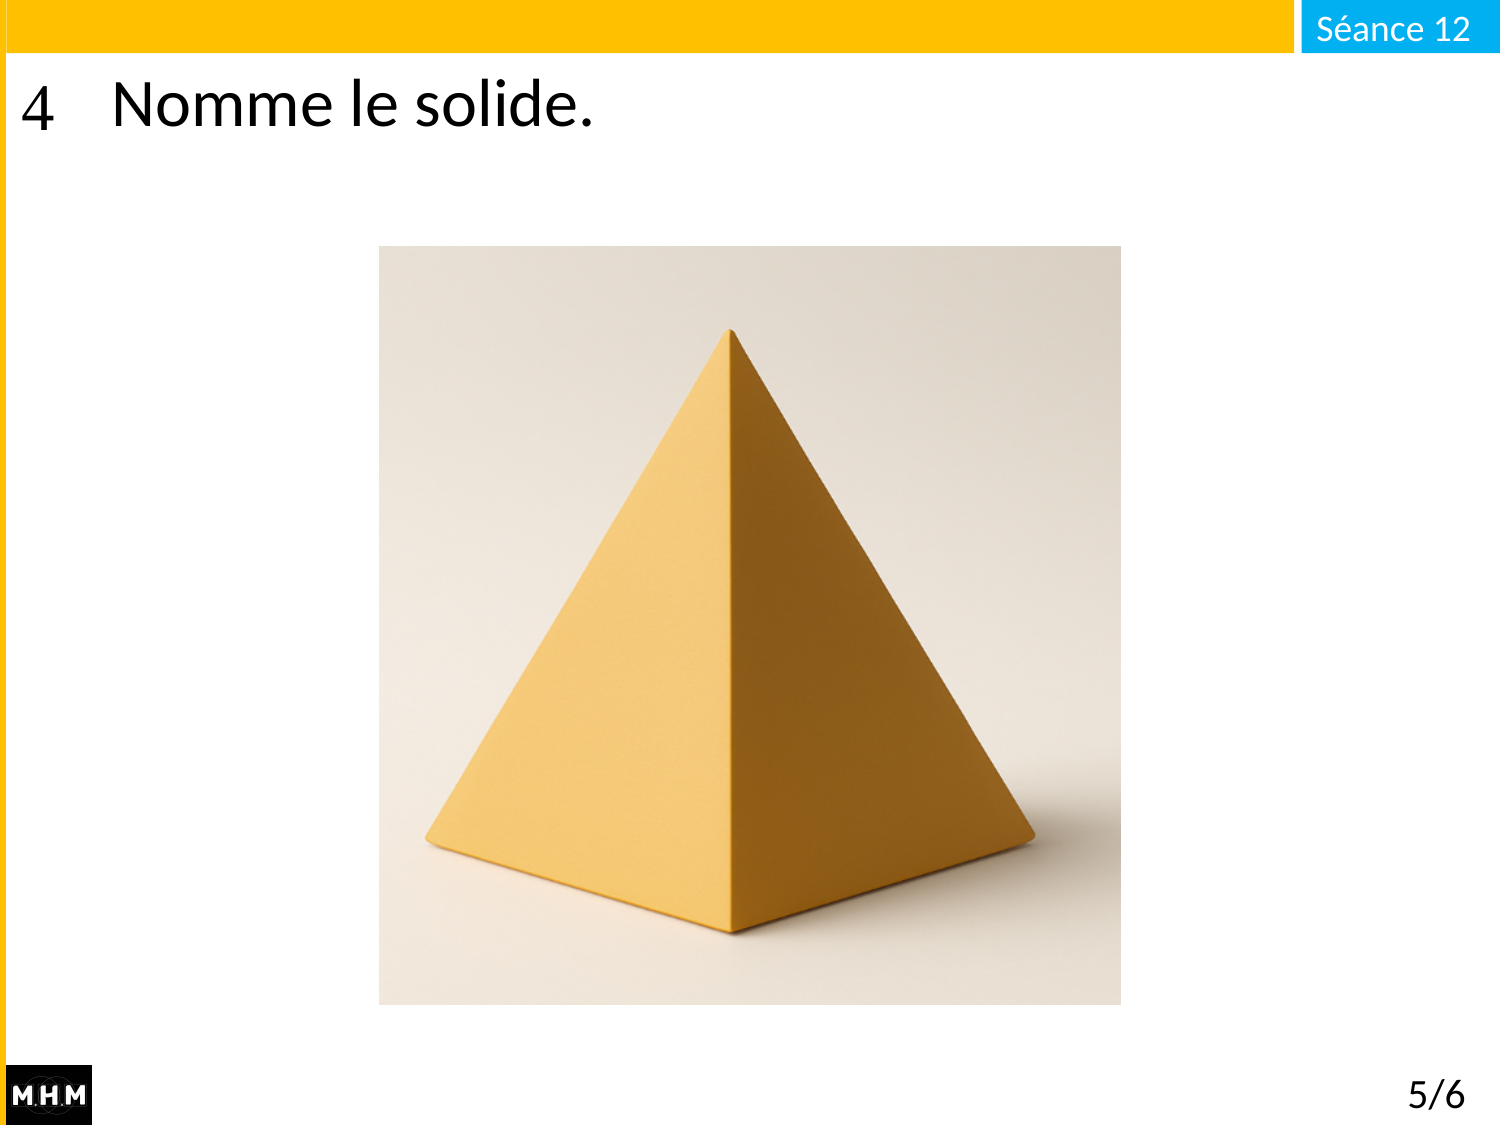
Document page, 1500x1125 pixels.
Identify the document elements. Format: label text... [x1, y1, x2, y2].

picture [6, 1065, 92, 1125]
title Nomme le solide. [96, 60, 1391, 150]
picture [379, 246, 1121, 1005]
list 5/6 [1373, 1064, 1500, 1125]
